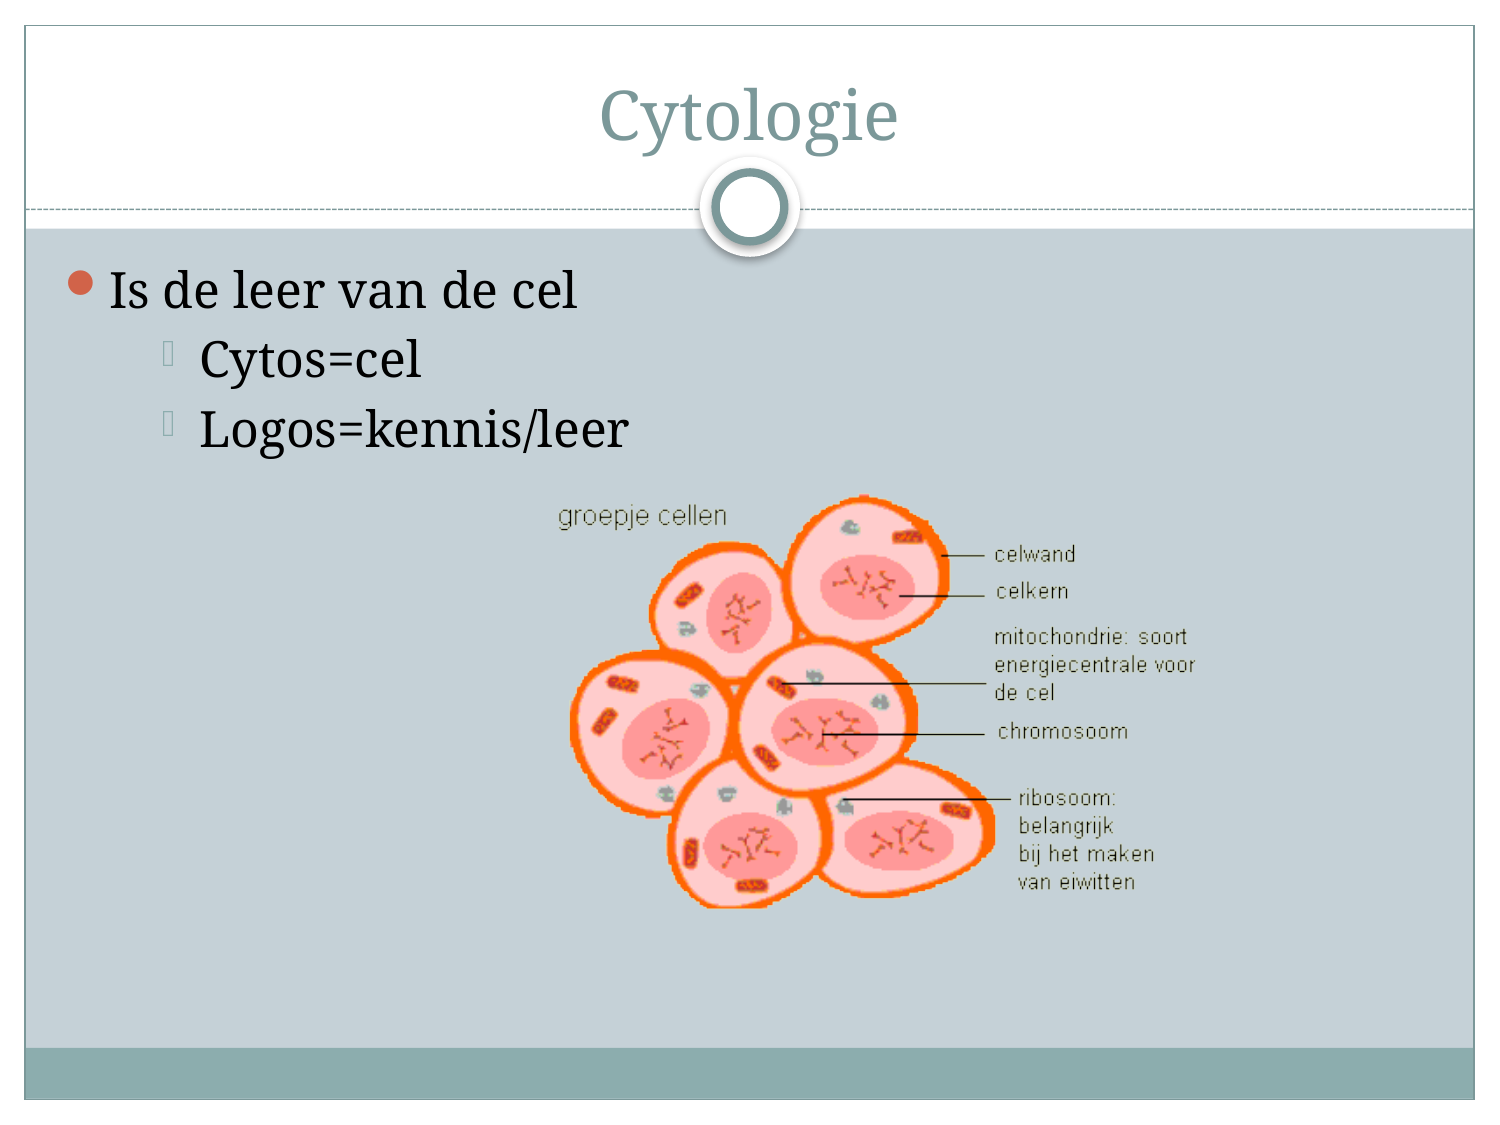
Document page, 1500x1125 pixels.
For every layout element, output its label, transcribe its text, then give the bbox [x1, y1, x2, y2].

picture [549, 487, 1251, 926]
list Is de leer van de cel Cytos=cel Logos=kennis/leer [49, 250, 1445, 1001]
title Cytologie [49, 37, 1450, 163]
